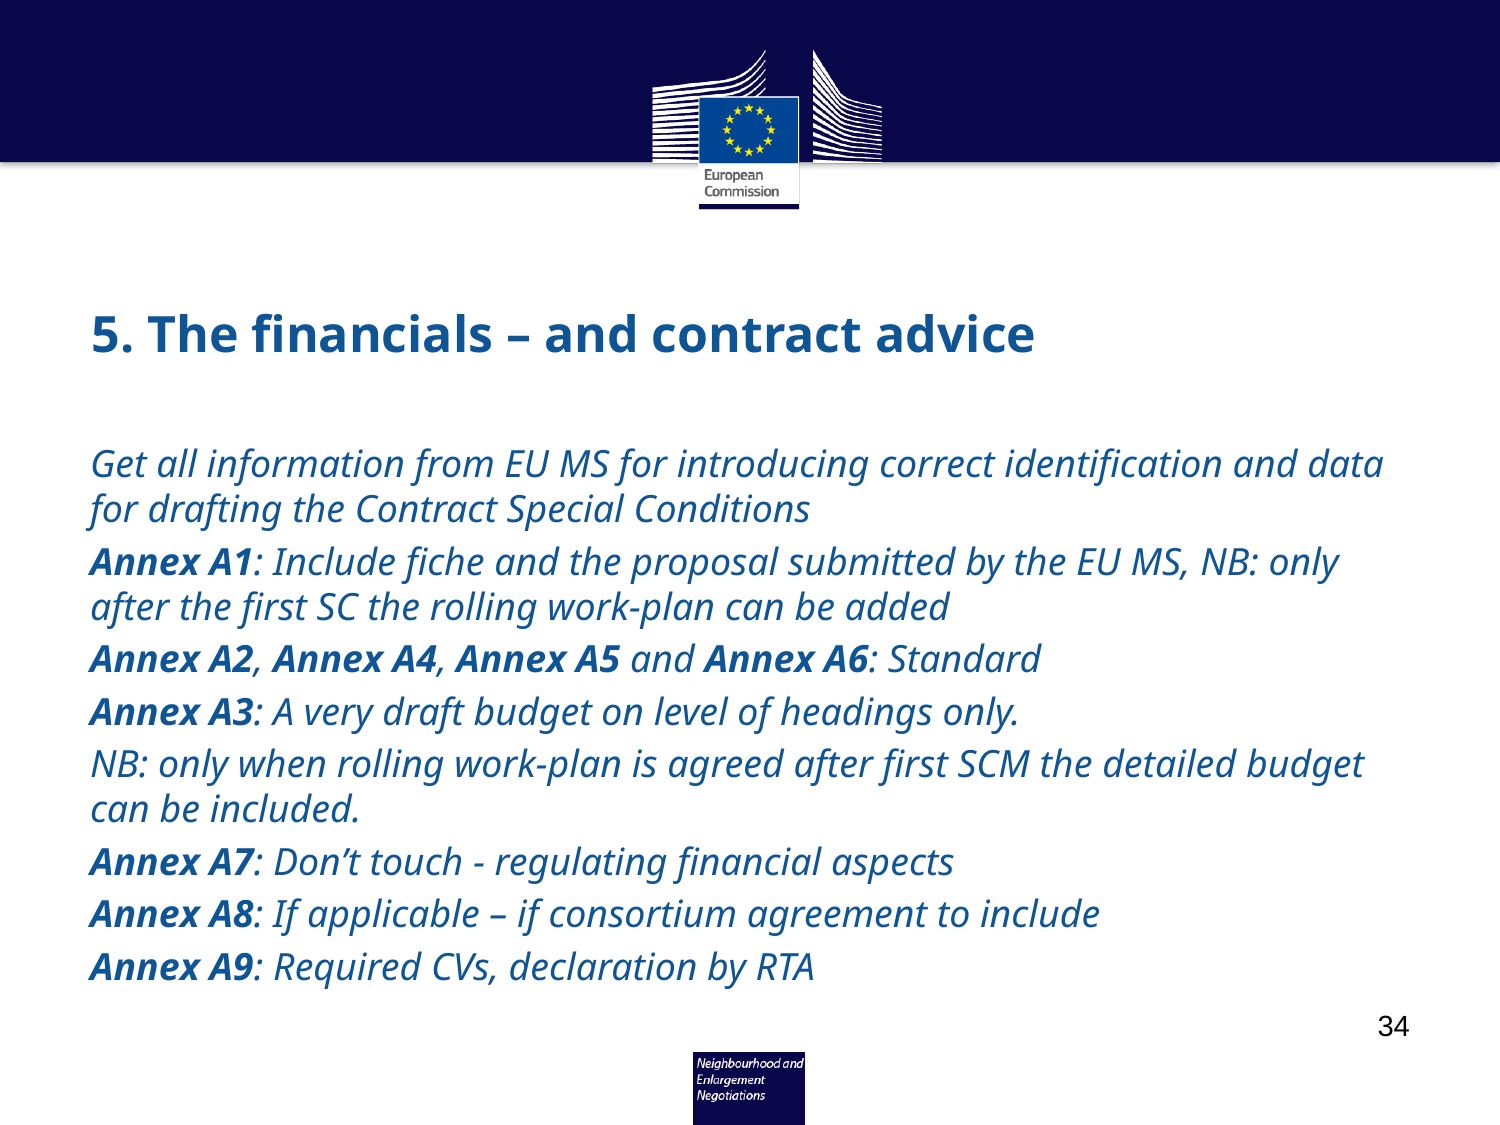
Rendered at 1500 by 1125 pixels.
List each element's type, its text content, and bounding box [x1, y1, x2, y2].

picture [693, 1052, 805, 1125]
title 5. The financials – and contract advice [76, 255, 1428, 410]
slide_number 34 [1074, 999, 1426, 1078]
list Get all information from EU MS for introducing correct identification and data for drafting the Contract Special Conditions Annex A1: Include fiche and the proposal submitted by the EU MS, NB: only after the first SC the rolling work-plan can be added Annex A2, Annex A4, Annex A5 and Annex A6: Standard Annex A3: A very draft budget on level of headings only. NB: only when rolling work-plan is agreed after first SCM the detailed budget can be included. Annex A7: Don’t touch - regulating financial aspects Annex A8: If applicable – if consortium agreement to include Annex A9: Required CVs, declaration by RTA [74, 432, 1426, 988]
picture [615, 50, 882, 255]
